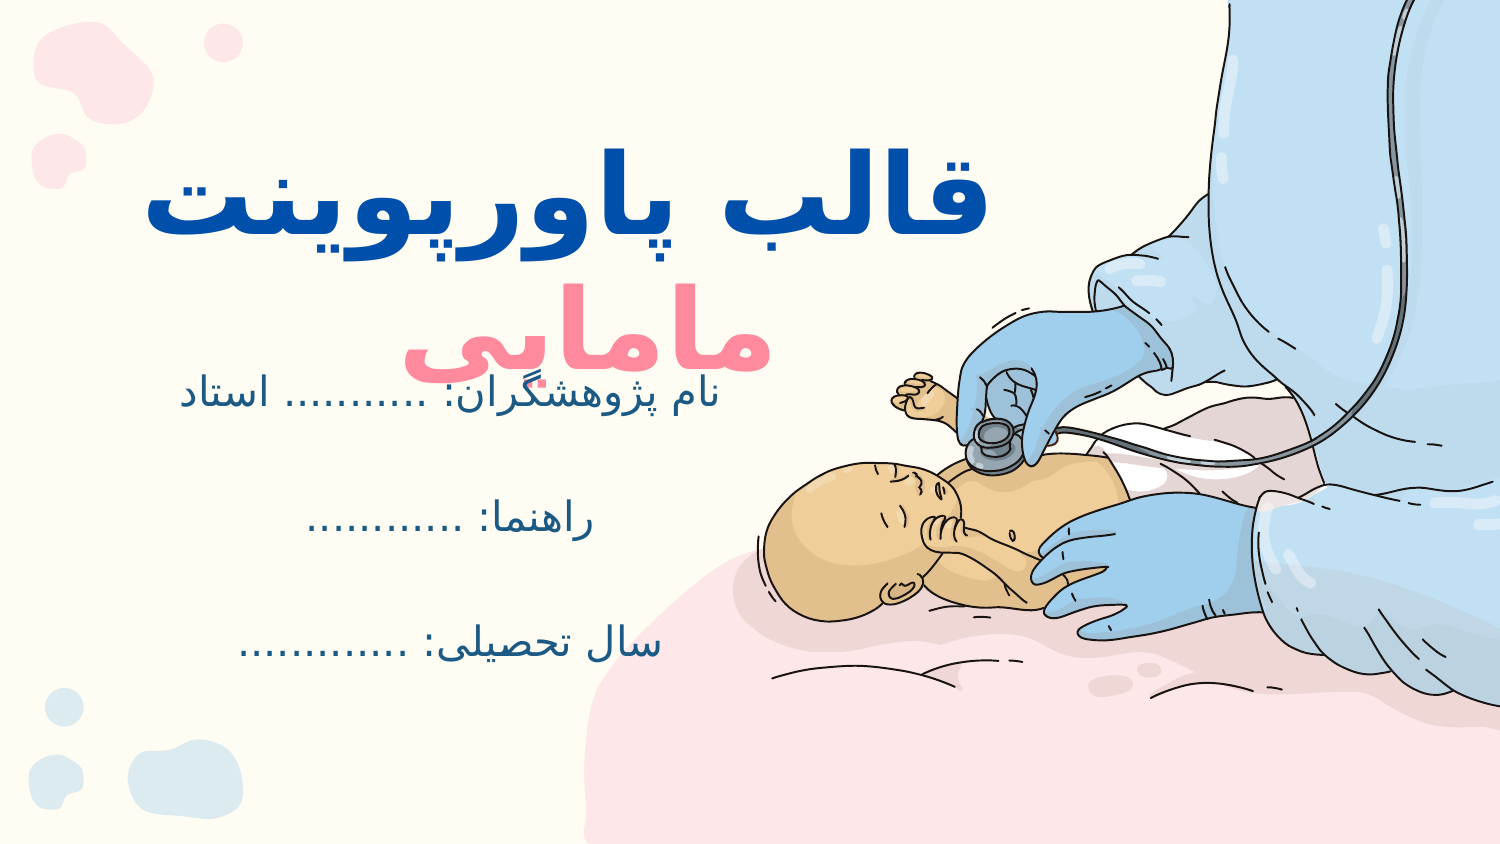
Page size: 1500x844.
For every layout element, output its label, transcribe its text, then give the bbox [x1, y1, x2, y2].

text_box قالب پاورپوینت مامایی [0, 114, 578, 399]
text_box نام پژوهشگران: ........... استاد راهنما: ............ سال تحصیلی: ............. [34, 282, 578, 673]
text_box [583, 0, 1500, 844]
